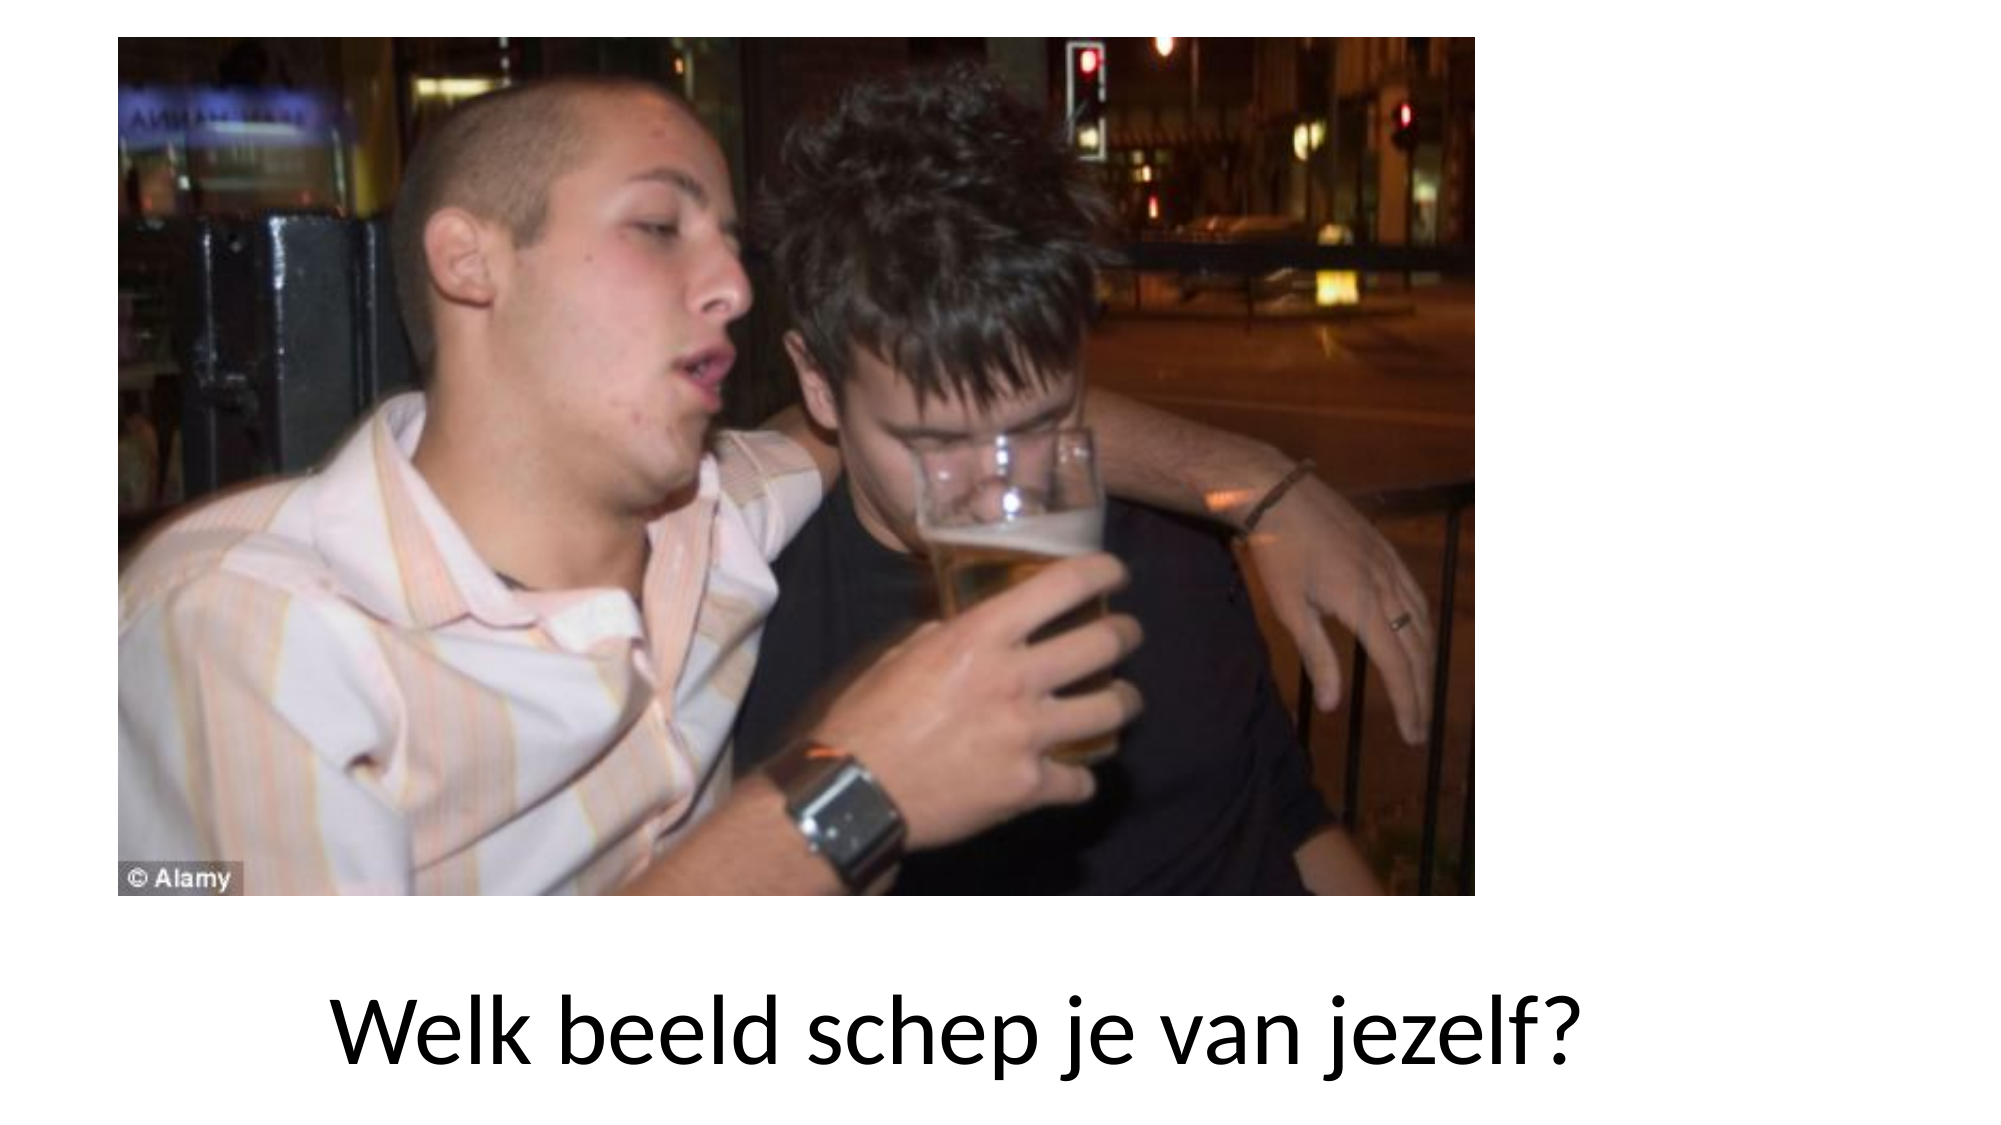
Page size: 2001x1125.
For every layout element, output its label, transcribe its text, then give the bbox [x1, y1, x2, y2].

list Welk beeld schep je van jezelf? [314, 830, 2000, 1125]
picture [118, 37, 1475, 896]
